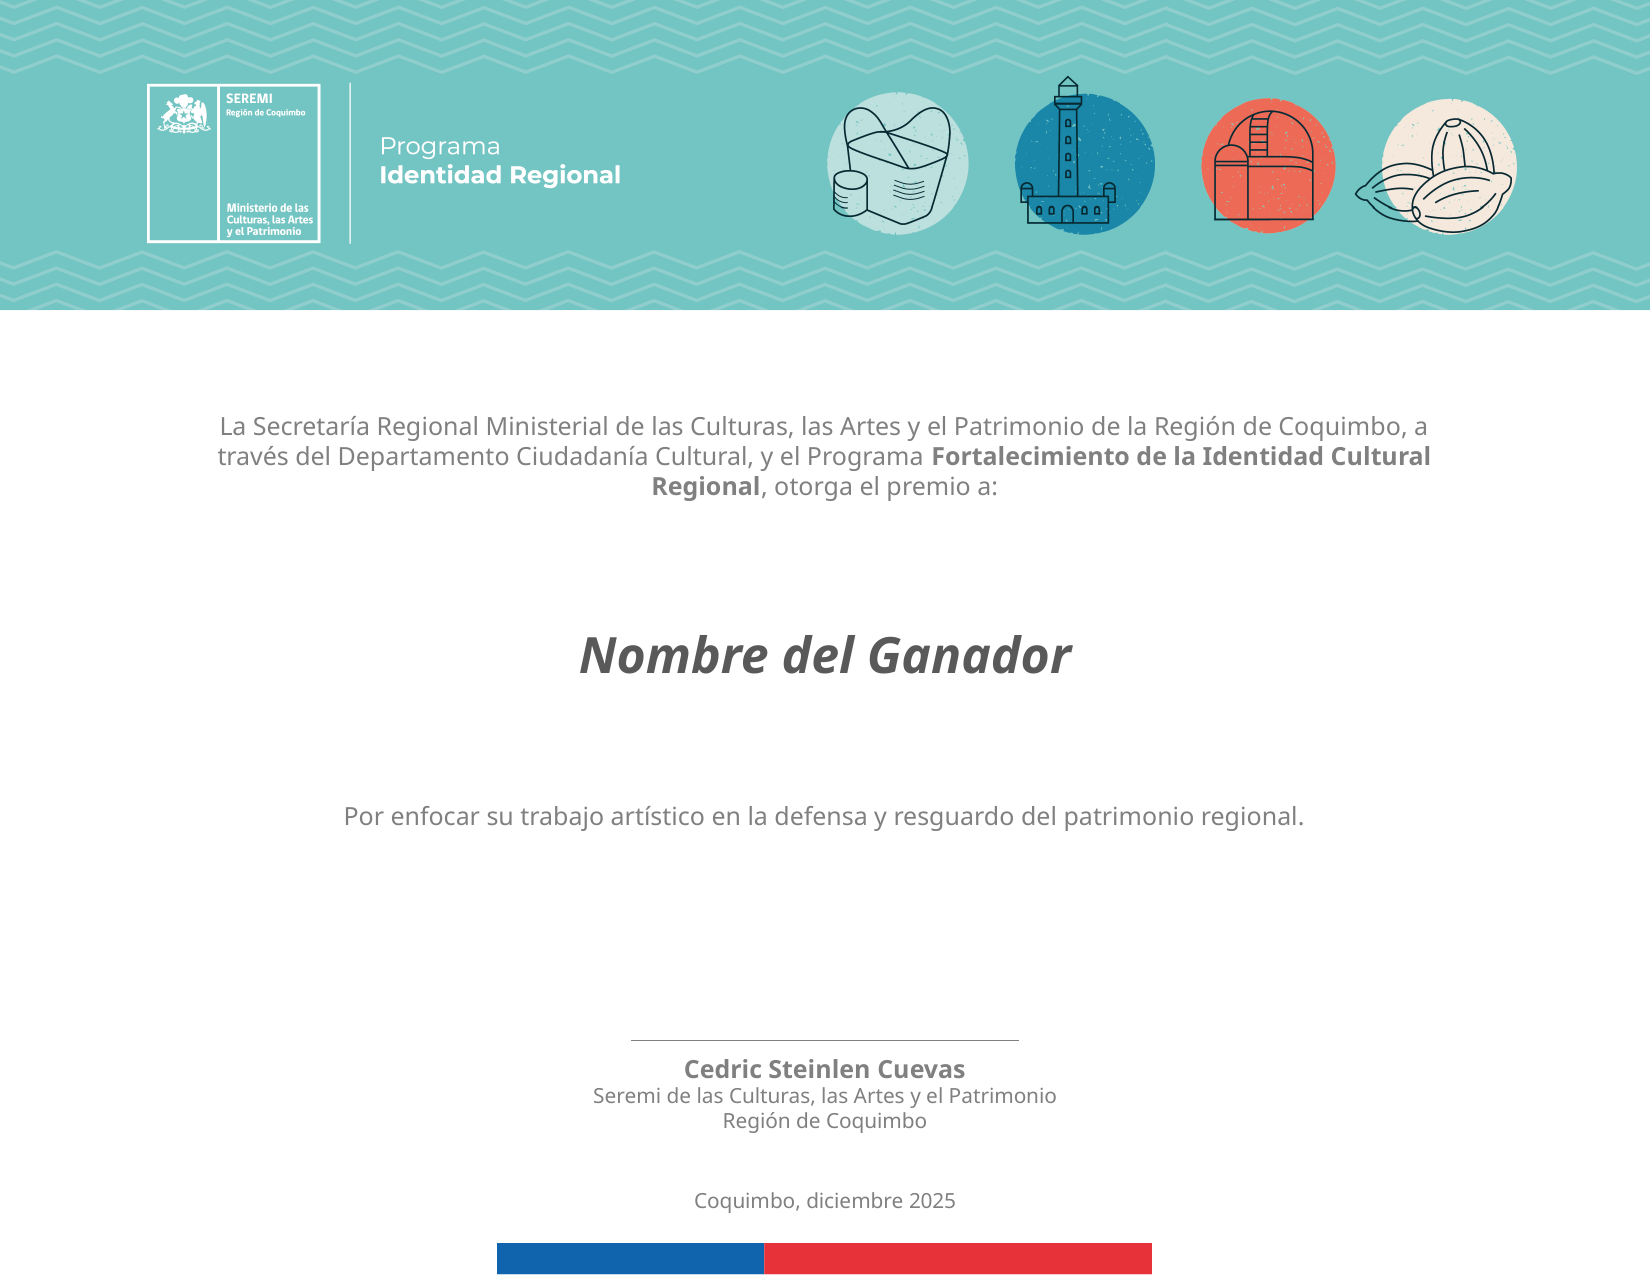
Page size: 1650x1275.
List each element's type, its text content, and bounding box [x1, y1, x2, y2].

picture [0, 0, 1650, 311]
picture [497, 1243, 1152, 1275]
text_box Nombre del Ganador [312, 615, 1338, 691]
text_box Por enfocar su trabajo artístico en la defensa y resguardo del patrimonio regional. [120, 792, 1530, 838]
text_box Cedric Steinlen Cuevas Seremi de las Culturas, las Artes y el Patrimonio Región de Coquimbo Coquimbo, diciembre 2025 [357, 1045, 1293, 1221]
text_box La Secretaría Regional Ministerial de las Culturas, las Artes y el Patrimonio de la Región de Coquimbo, a través del Departamento Ciudadanía Cultural, y el Programa Fortalecimiento de la Identidad Cultural Regional, otorga el premio a: [167, 403, 1483, 508]
